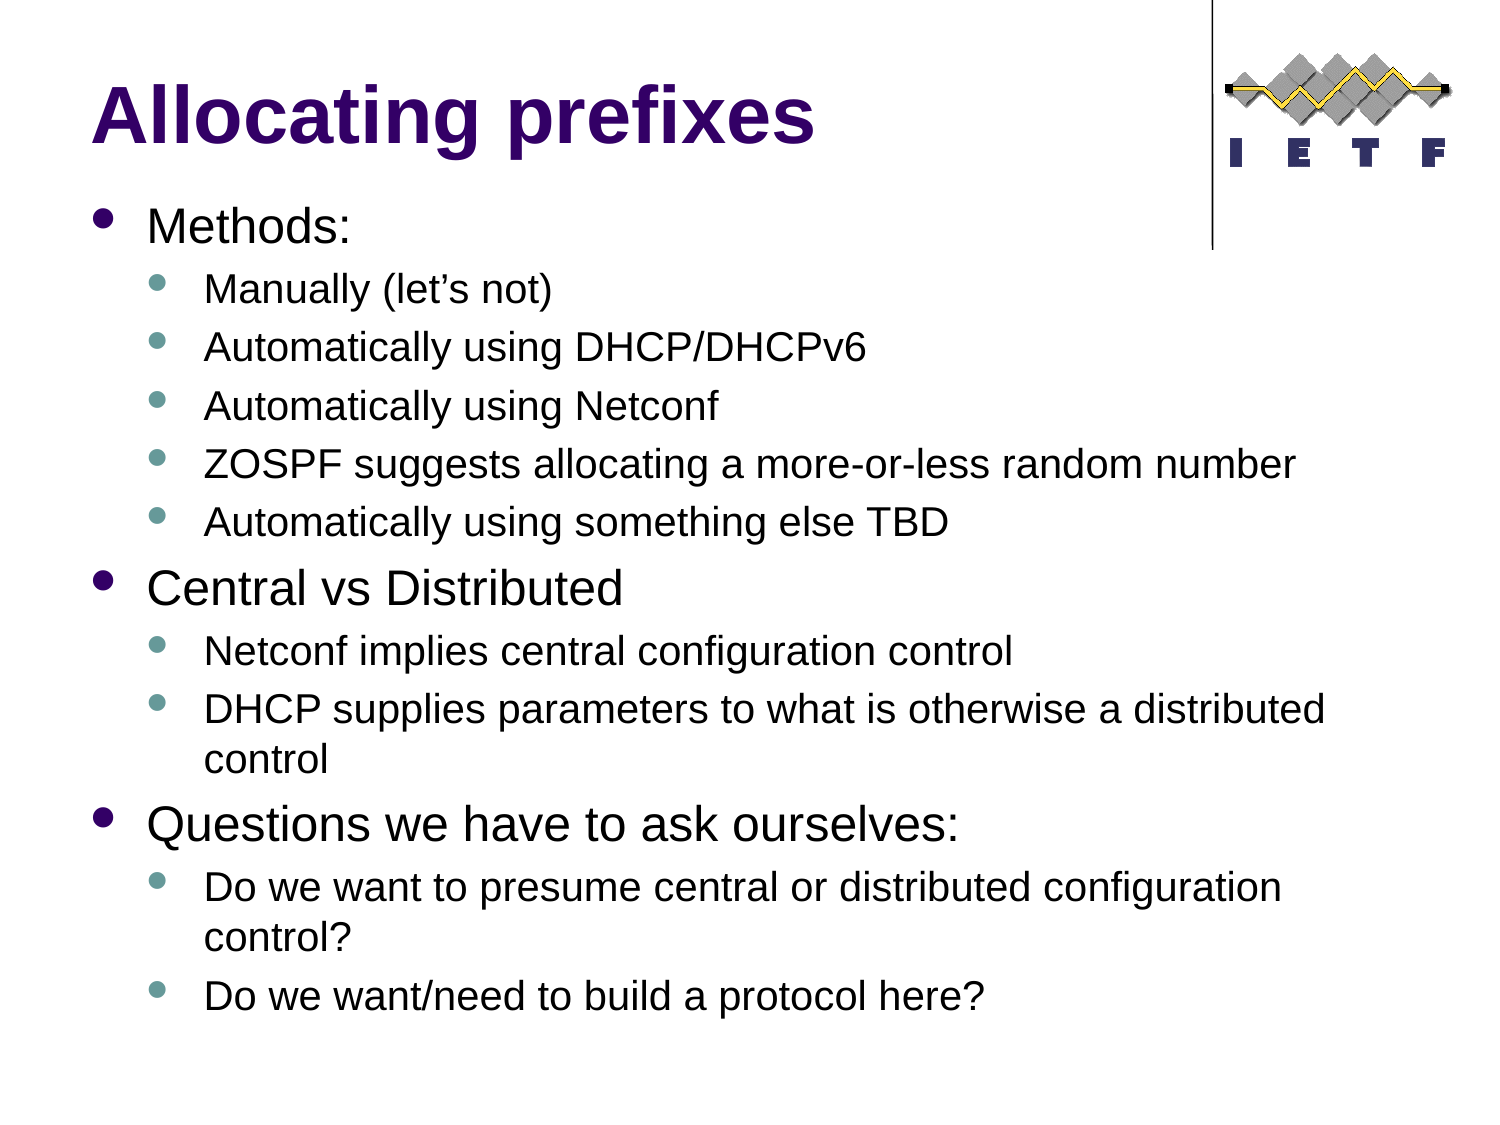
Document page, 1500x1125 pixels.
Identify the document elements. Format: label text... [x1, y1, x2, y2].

picture [1212, 37, 1463, 181]
title Allocating prefixes [74, 19, 1201, 168]
list Methods: Manually (let’s not) Automatically using DHCP/DHCPv6 Automatically using Netconf ZOSPF suggests allocating a more-or-less random number Automatically using something else TBD Central vs Distributed Netconf implies central configuration control DHCP supplies parameters to what is otherwise a distributed control Questions we have to ask ourselves: Do we want to presume central or distributed configuration control? Do we want/need to build a protocol here? [74, 185, 1426, 1006]
